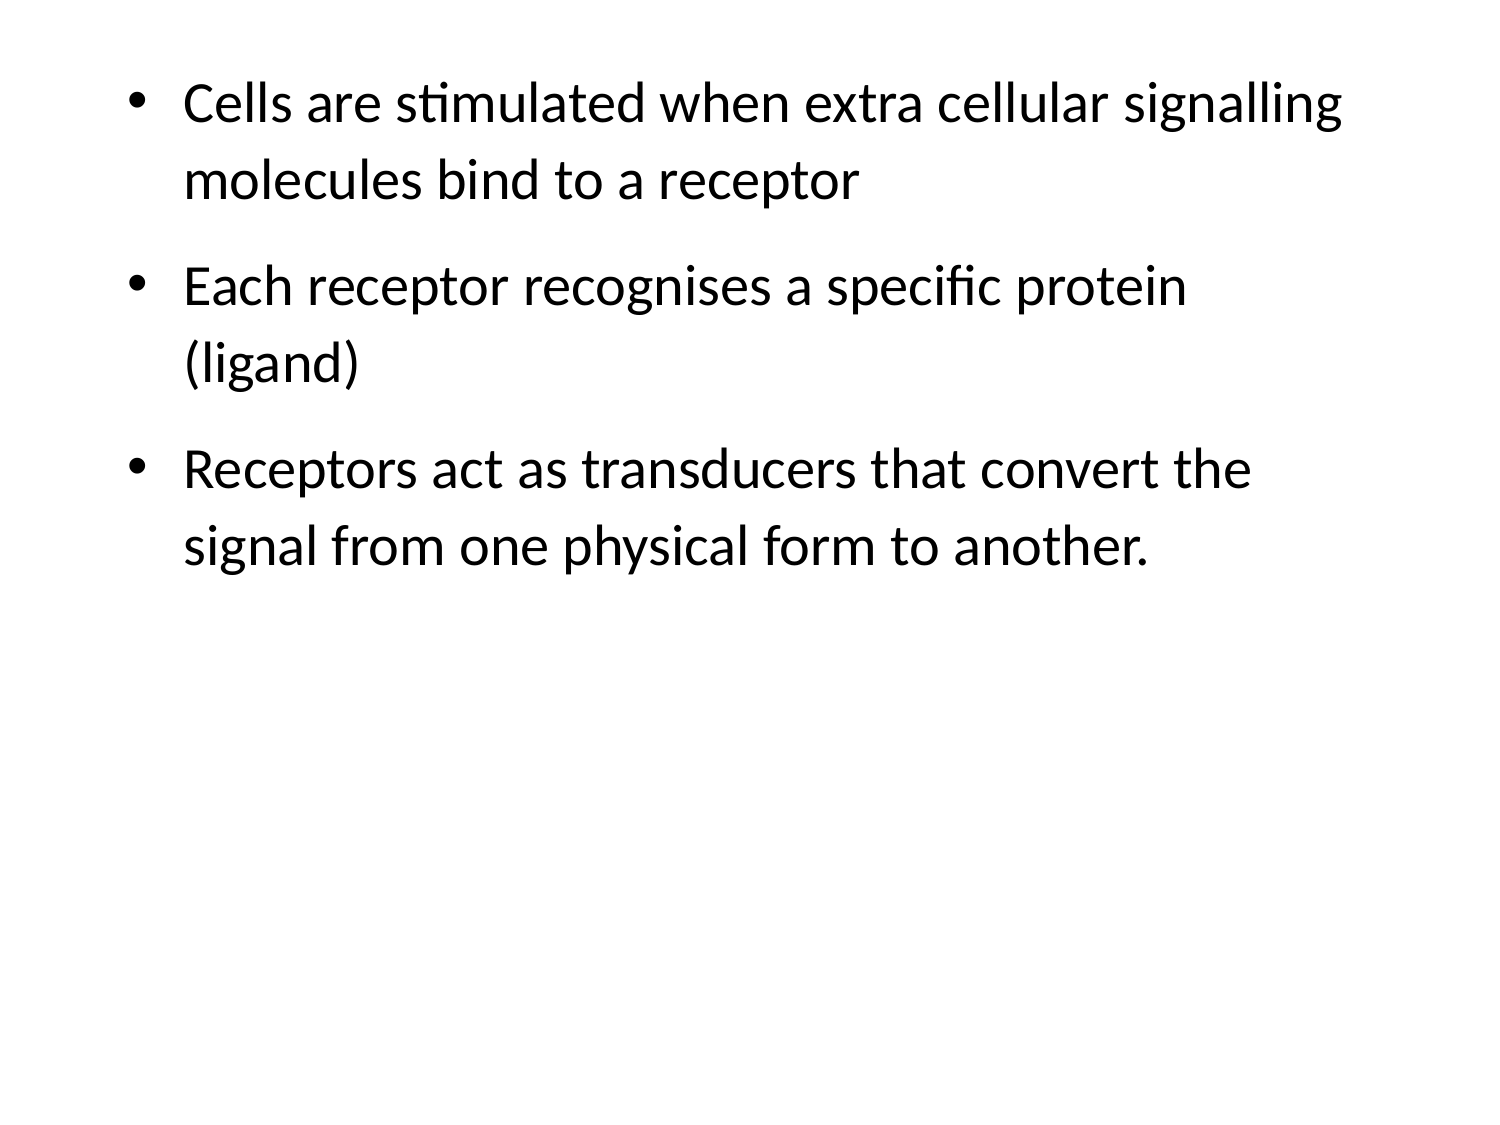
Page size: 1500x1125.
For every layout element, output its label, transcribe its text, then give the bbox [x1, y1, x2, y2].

text_box Cells are stimulated when extra cellular signalling molecules bind to a receptor Each receptor recognises a specific protein (ligand) Receptors act as transducers that convert the signal from one physical form to another. [112, 50, 1388, 613]
